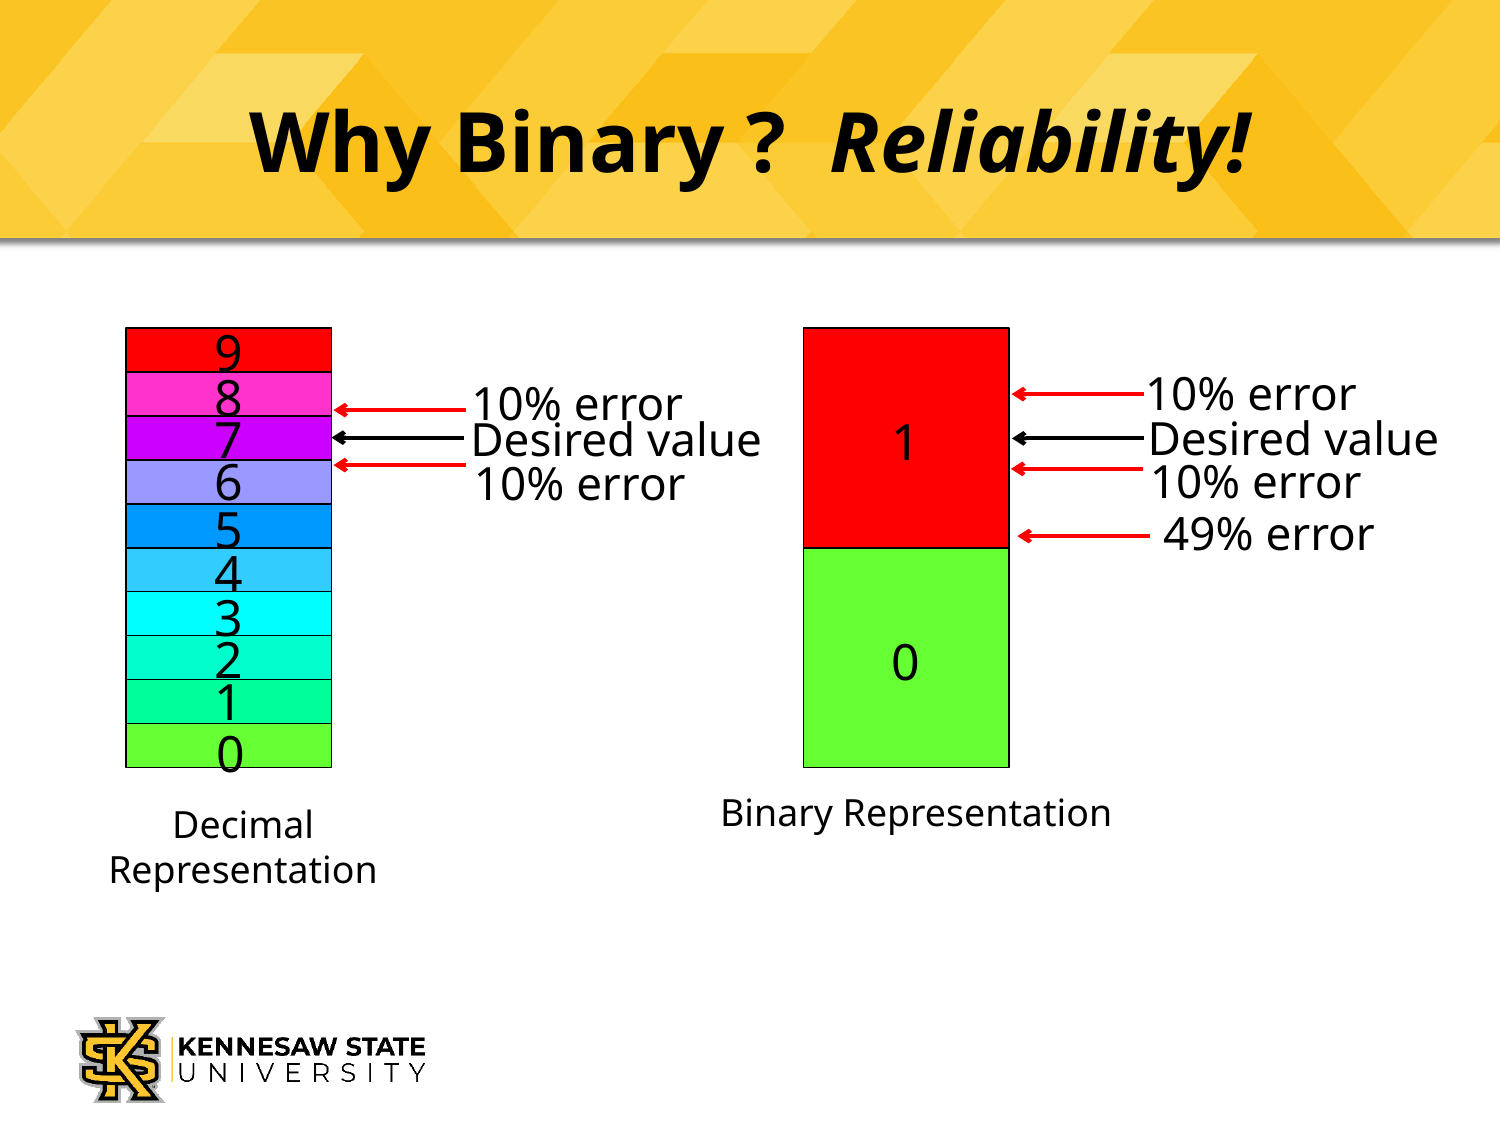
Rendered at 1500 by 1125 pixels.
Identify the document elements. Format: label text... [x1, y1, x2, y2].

text_box Decimal Representation [76, 791, 411, 901]
text_box 10% error [455, 445, 708, 519]
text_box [803, 327, 1010, 768]
title Why Binary ? Reliability! [75, 45, 1425, 233]
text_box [1010, 357, 1500, 570]
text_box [125, 312, 332, 793]
picture [75, 1017, 425, 1103]
picture [0, 0, 1500, 251]
text_box Desired value [462, 401, 798, 475]
text_box 10% error [453, 365, 791, 439]
text_box Binary Representation [701, 780, 1193, 844]
